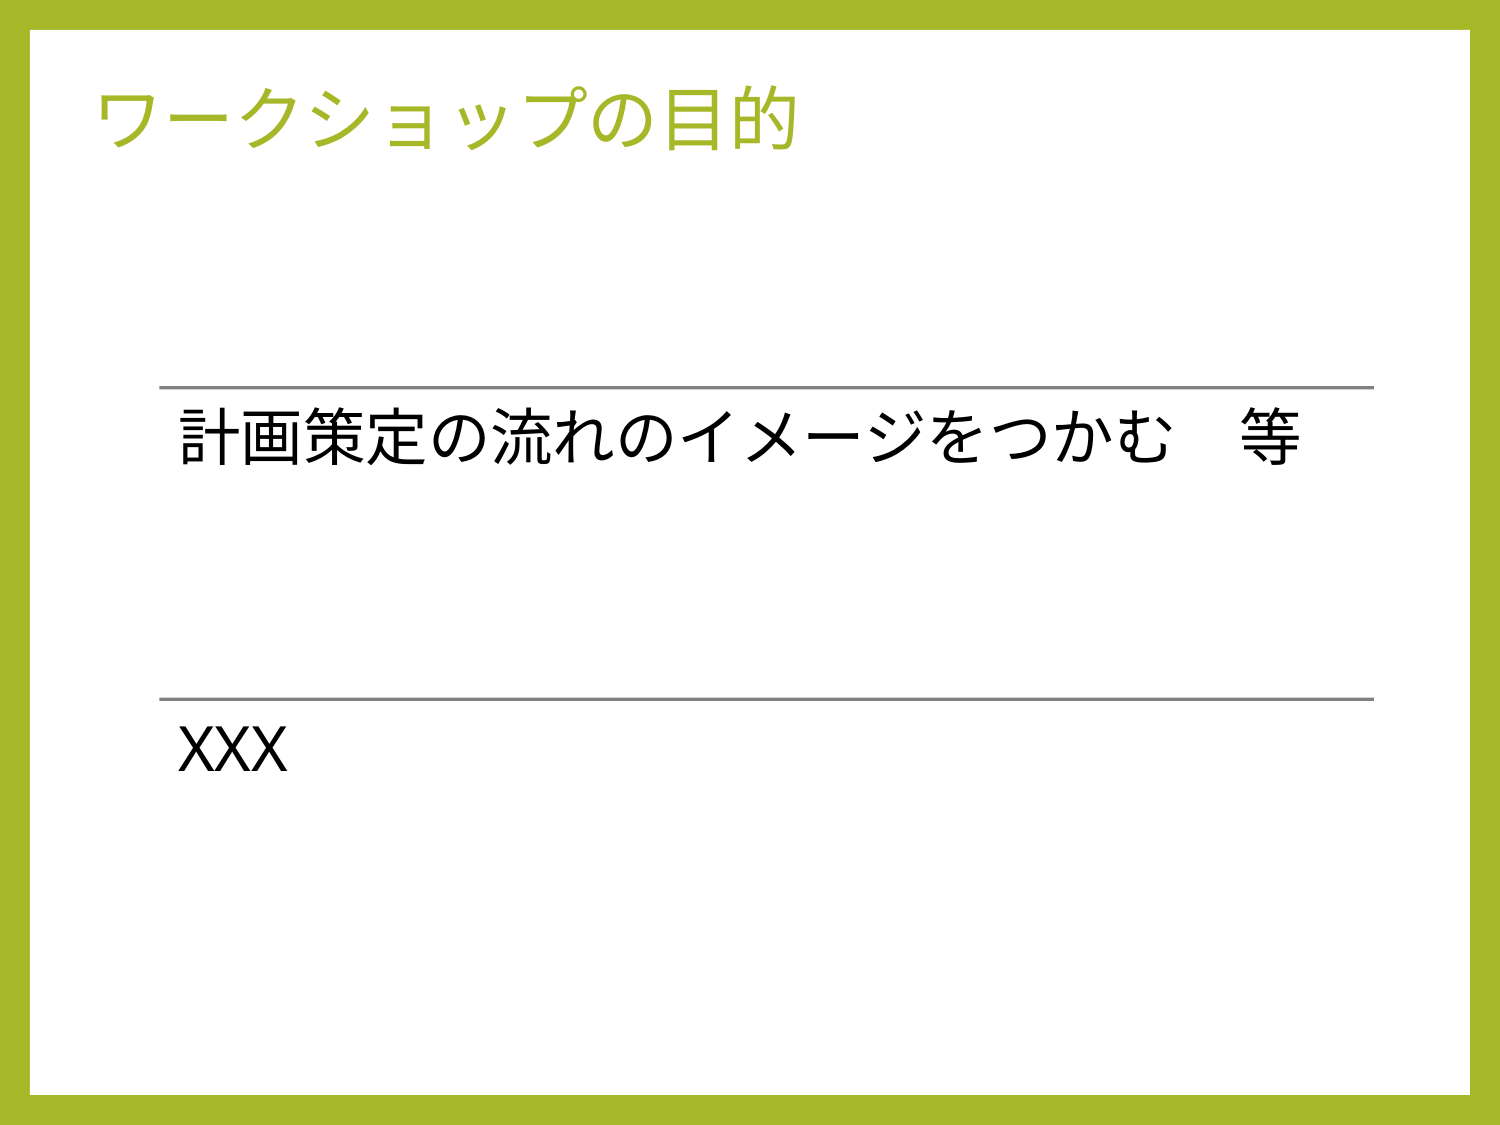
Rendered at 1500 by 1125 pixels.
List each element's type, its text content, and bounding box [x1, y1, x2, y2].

title ワークショップの目的 [77, 64, 1293, 172]
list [159, 387, 1375, 1011]
